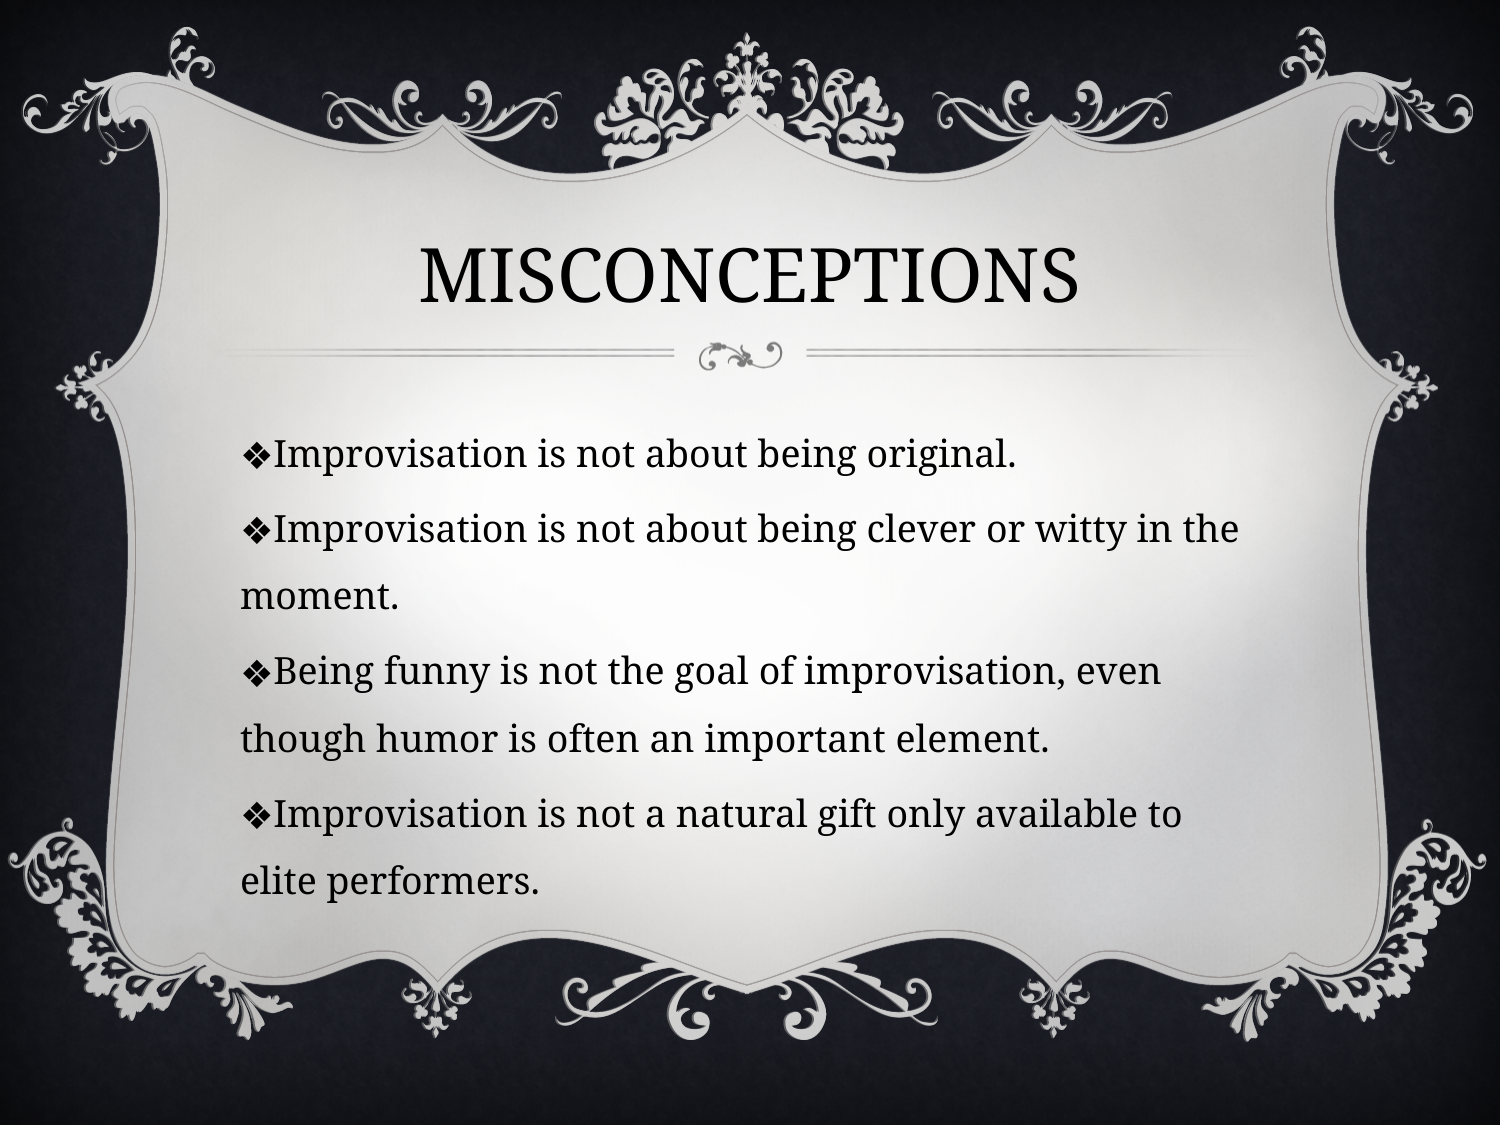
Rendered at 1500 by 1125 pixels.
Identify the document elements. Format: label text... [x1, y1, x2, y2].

picture [0, 0, 1500, 1125]
title MISCONCEPTIONS [225, 212, 1275, 325]
list Improvisation is not about being original. Improvisation is not about being clever or witty in the moment. Being funny is not the goal of improvisation, even though humor is often an important element. Improvisation is not a natural gift only available to elite performers. [225, 399, 1275, 900]
